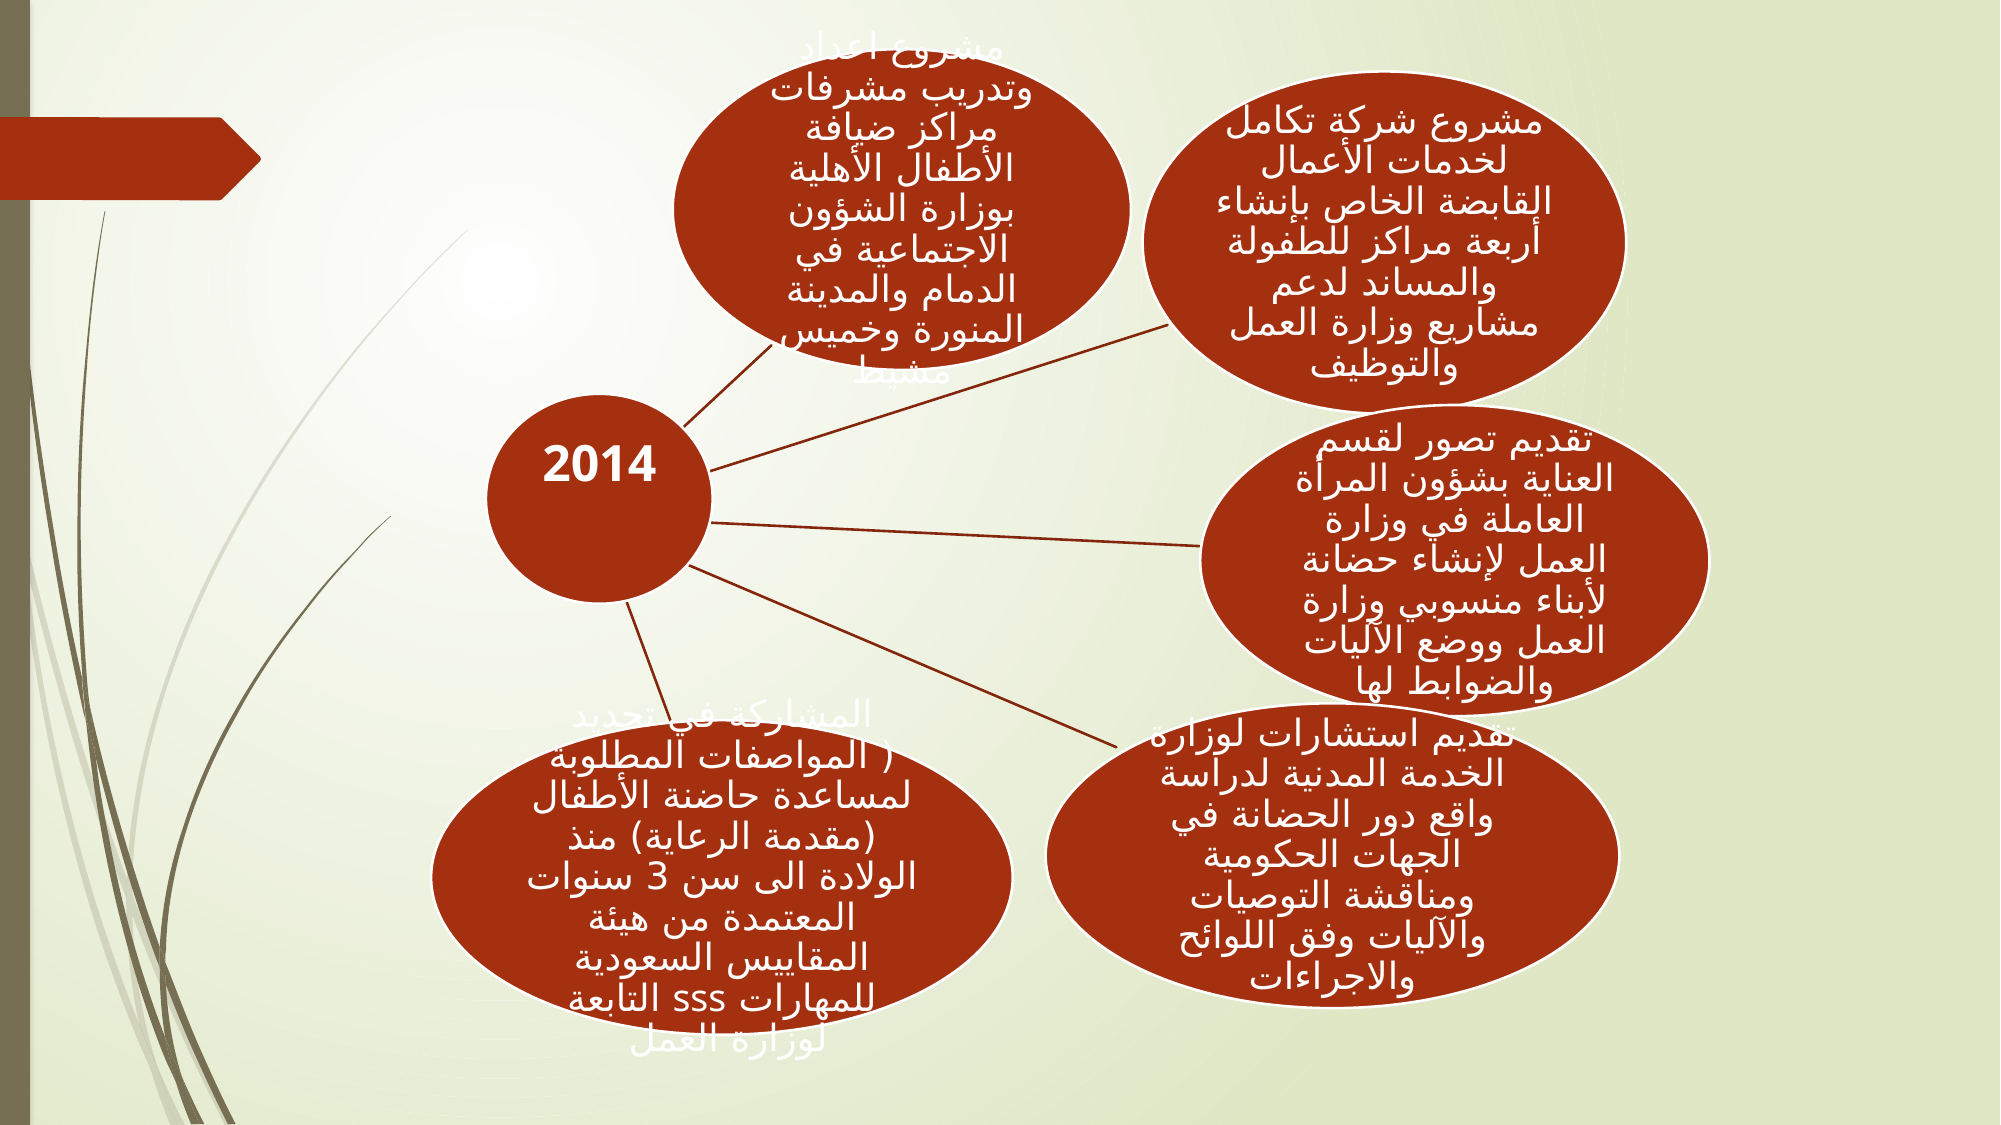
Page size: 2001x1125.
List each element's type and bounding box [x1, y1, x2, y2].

text_box [430, 48, 1710, 1035]
